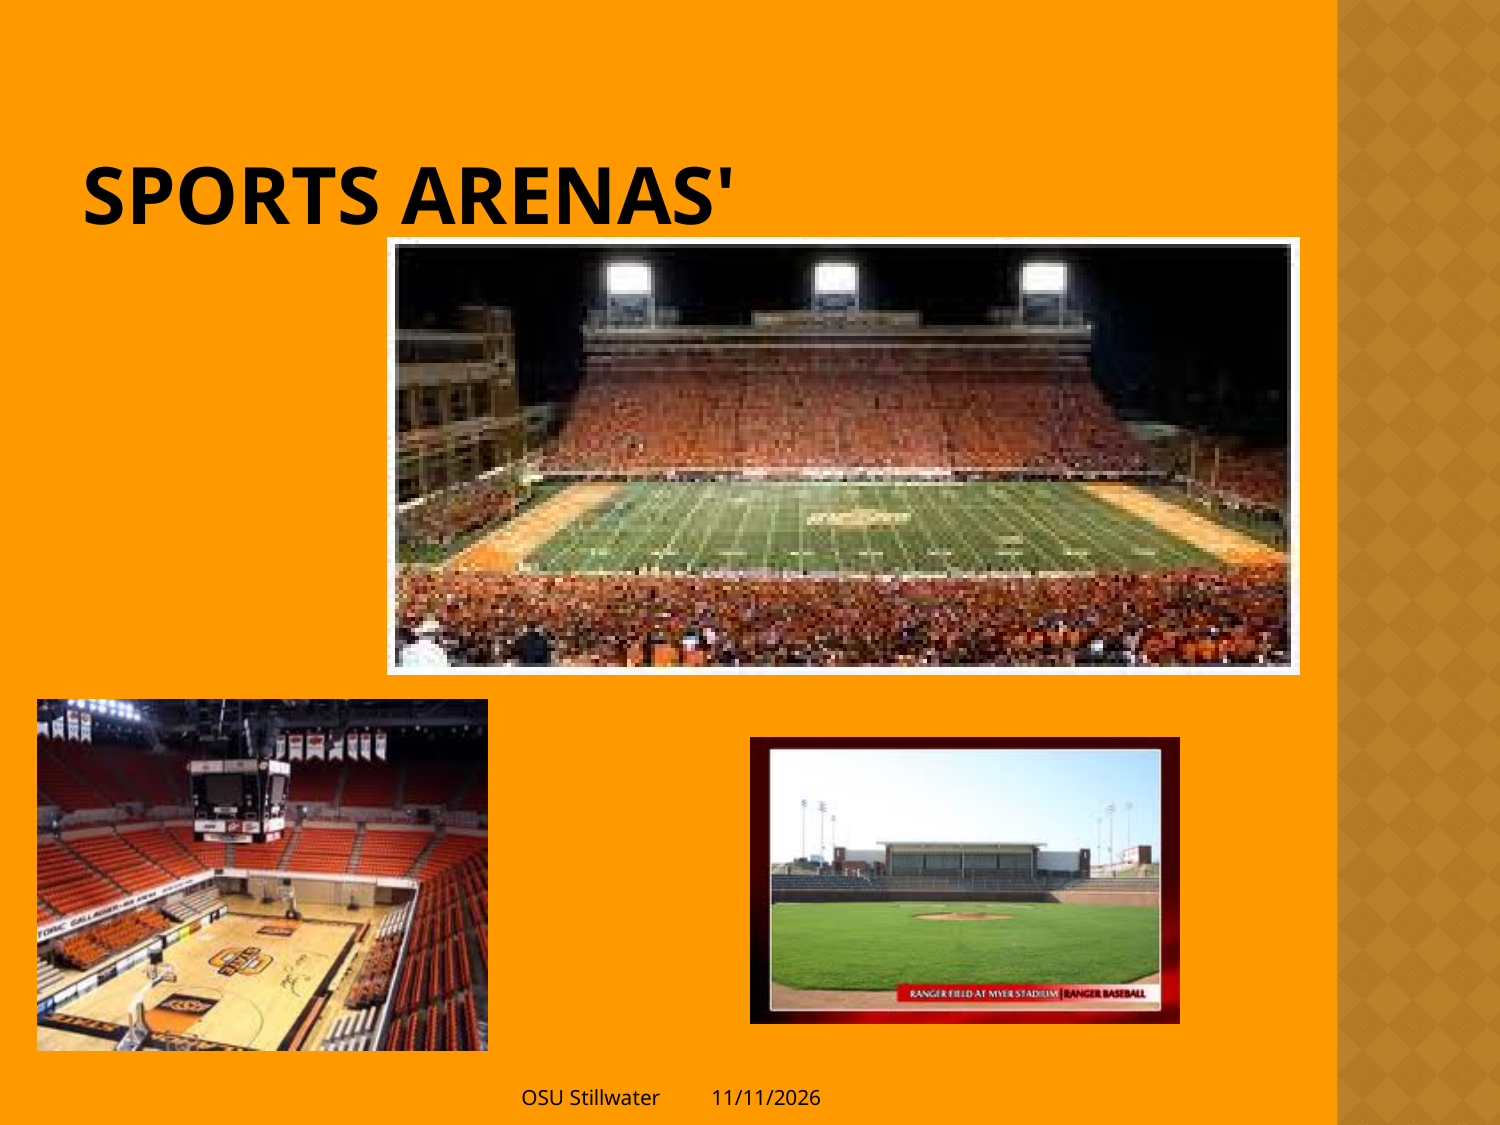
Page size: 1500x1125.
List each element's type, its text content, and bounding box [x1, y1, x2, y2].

picture [749, 737, 1181, 1024]
footer OSU Stillwater [75, 1075, 675, 1114]
picture [387, 237, 1301, 676]
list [36, 699, 488, 1052]
title Sports arenas' [75, 52, 1263, 240]
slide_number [696, 1075, 1025, 1113]
